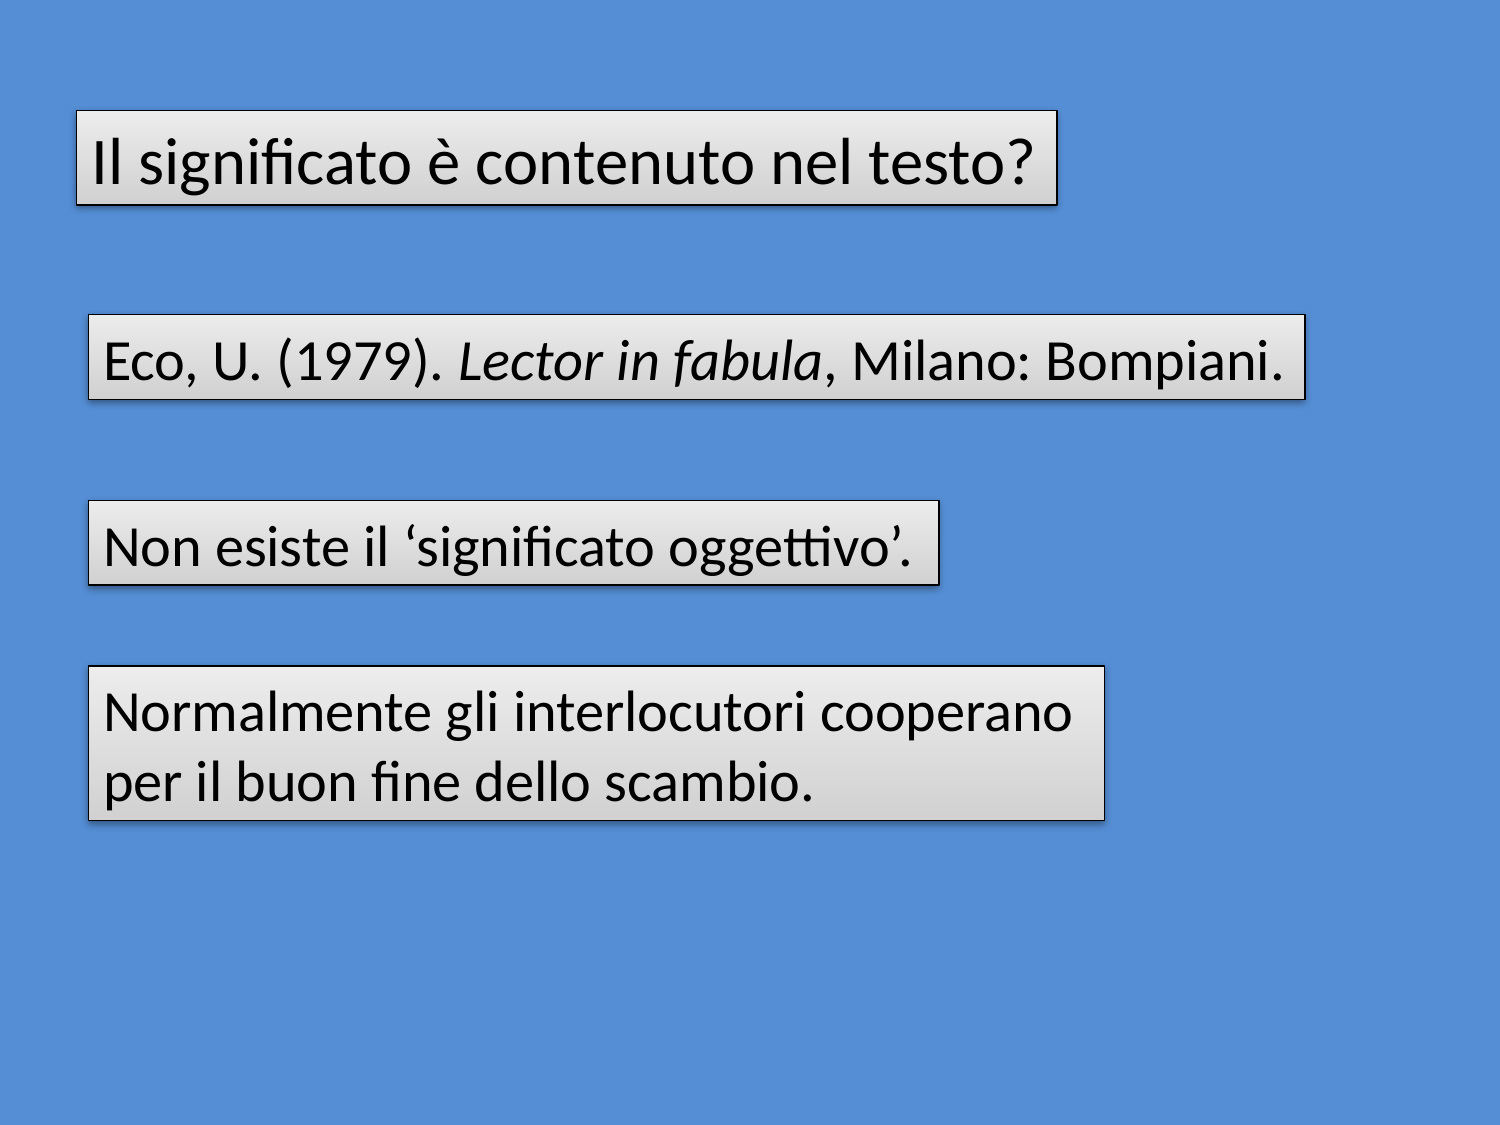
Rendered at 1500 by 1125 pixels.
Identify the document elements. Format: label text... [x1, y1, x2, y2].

text_box Normalmente gli interlocutori cooperano per il buon fine dello scambio. [88, 665, 1105, 821]
text_box Il significato è contenuto nel testo? [76, 110, 1058, 206]
text_box Eco, U. (1979). Lector in fabula, Milano: Bompiani. [88, 314, 1306, 400]
text_box Non esiste il ‘significato oggettivo’. [88, 500, 940, 586]
